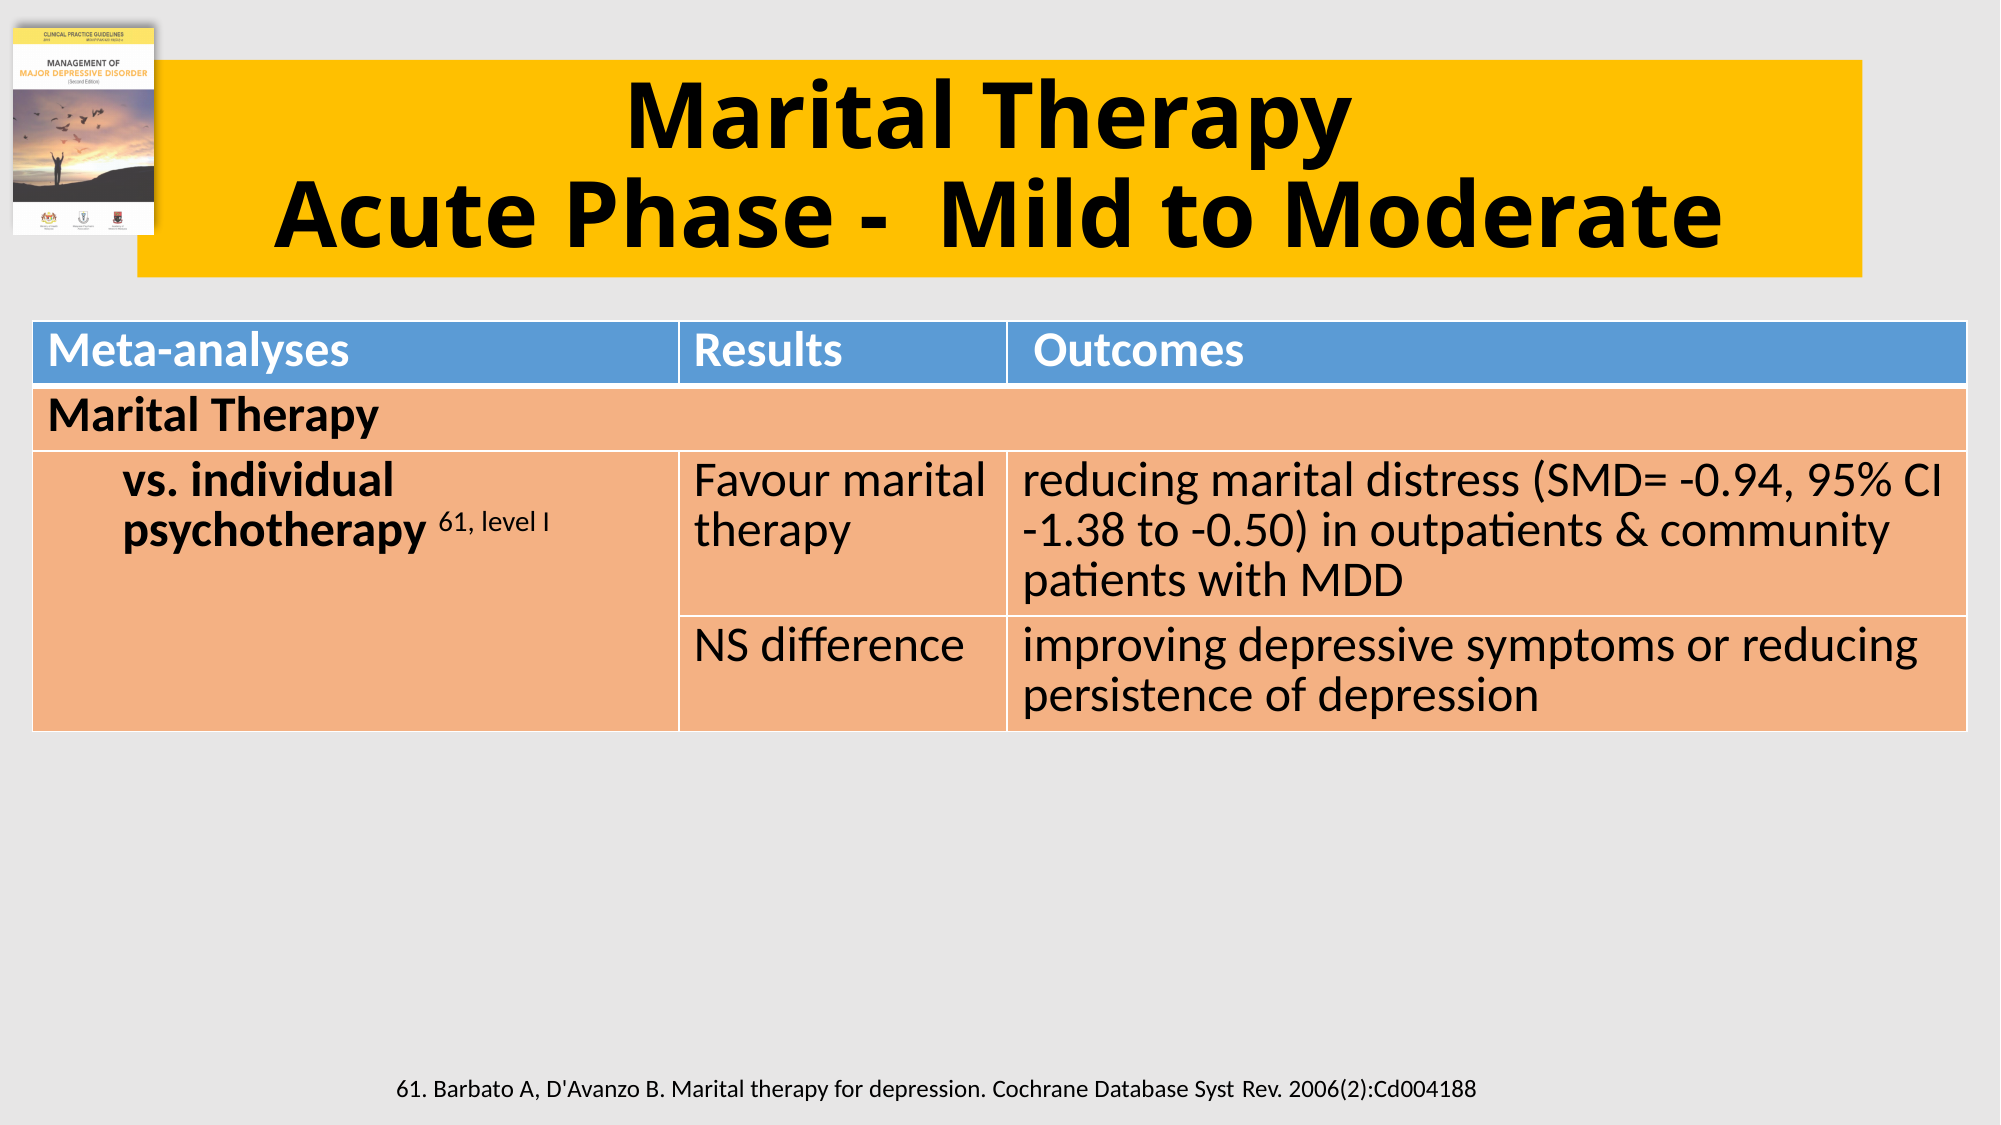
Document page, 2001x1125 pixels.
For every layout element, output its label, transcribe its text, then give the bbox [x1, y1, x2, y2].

table_cell reducing marital distress (SMD= -0.94, 95% CI -1.38 to -0.50) in outpatients & community patients with MDD [1008, 452, 1966, 615]
table_cell improving depressive symptoms or reducing persistence of depression [1008, 617, 1966, 731]
text_box 61. Barbato A, D'Avanzo B. Marital therapy for depression. Cochrane Database Syst Rev. 2006(2):Cd004188 [381, 1065, 2000, 1110]
table_cell Marital Therapy [33, 389, 1966, 450]
table_header Outcomes [1008, 322, 1966, 383]
title Marital Therapy Acute Phase - Mild to Moderate [137, 59, 1863, 278]
table_cell vs. individual psychotherapy 61, level I [33, 452, 678, 731]
table_cell Favour marital therapy [680, 452, 1006, 615]
table_cell NS difference [680, 617, 1006, 731]
picture [13, 28, 154, 235]
table_header Results [680, 322, 1006, 383]
table_header Meta-analyses [33, 322, 678, 383]
